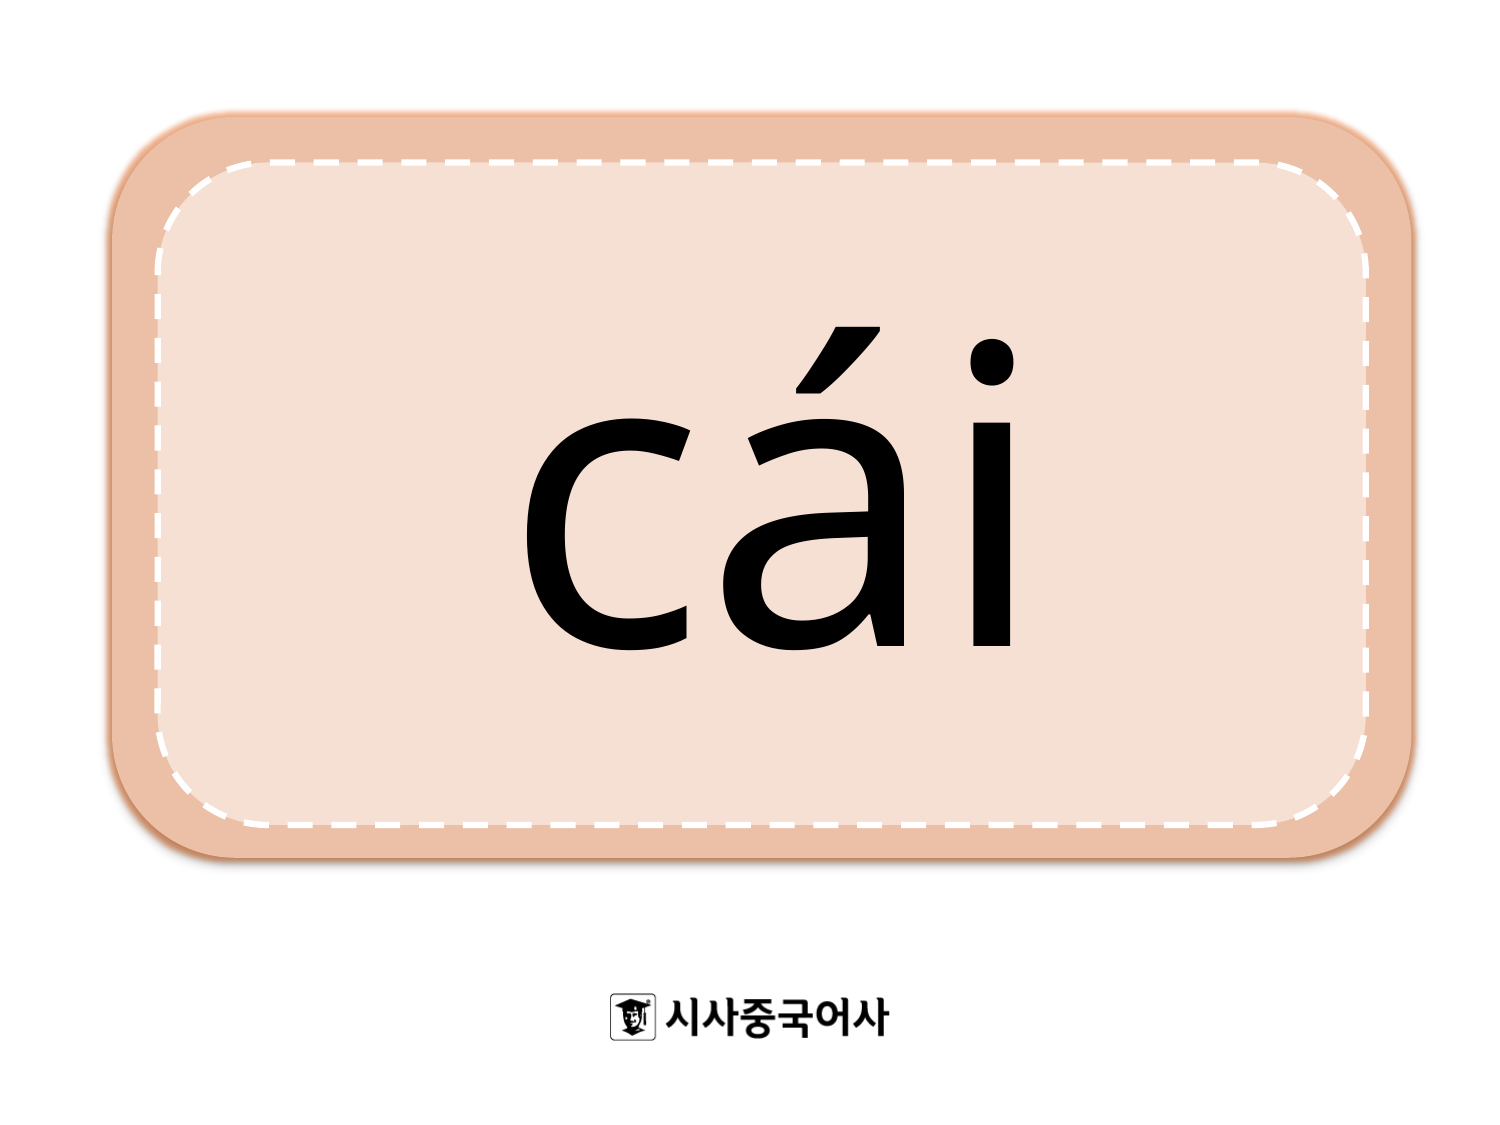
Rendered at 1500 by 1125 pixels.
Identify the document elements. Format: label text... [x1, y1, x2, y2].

picture [602, 987, 898, 1047]
text_box cái [171, 149, 1380, 812]
